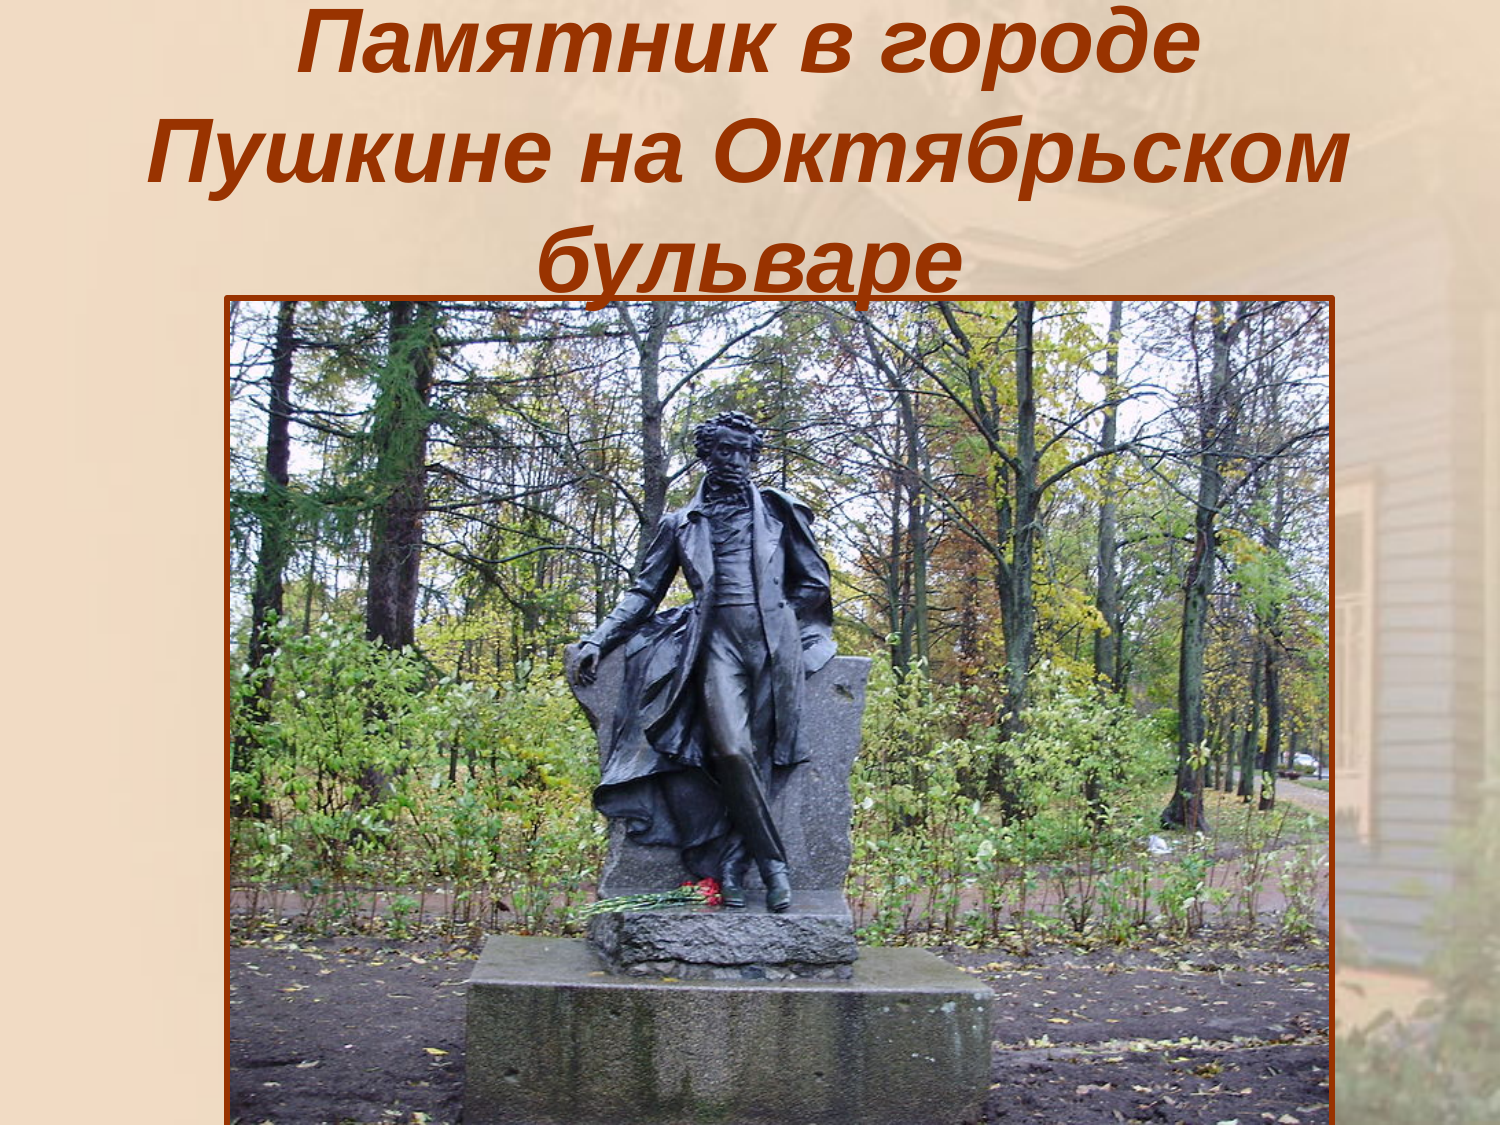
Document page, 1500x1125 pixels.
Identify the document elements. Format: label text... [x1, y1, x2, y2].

picture [0, 0, 1500, 1125]
picture [229, 300, 1329, 1125]
title Памятник в городе Пушкине на Октябрьском бульваре [74, 0, 1426, 291]
